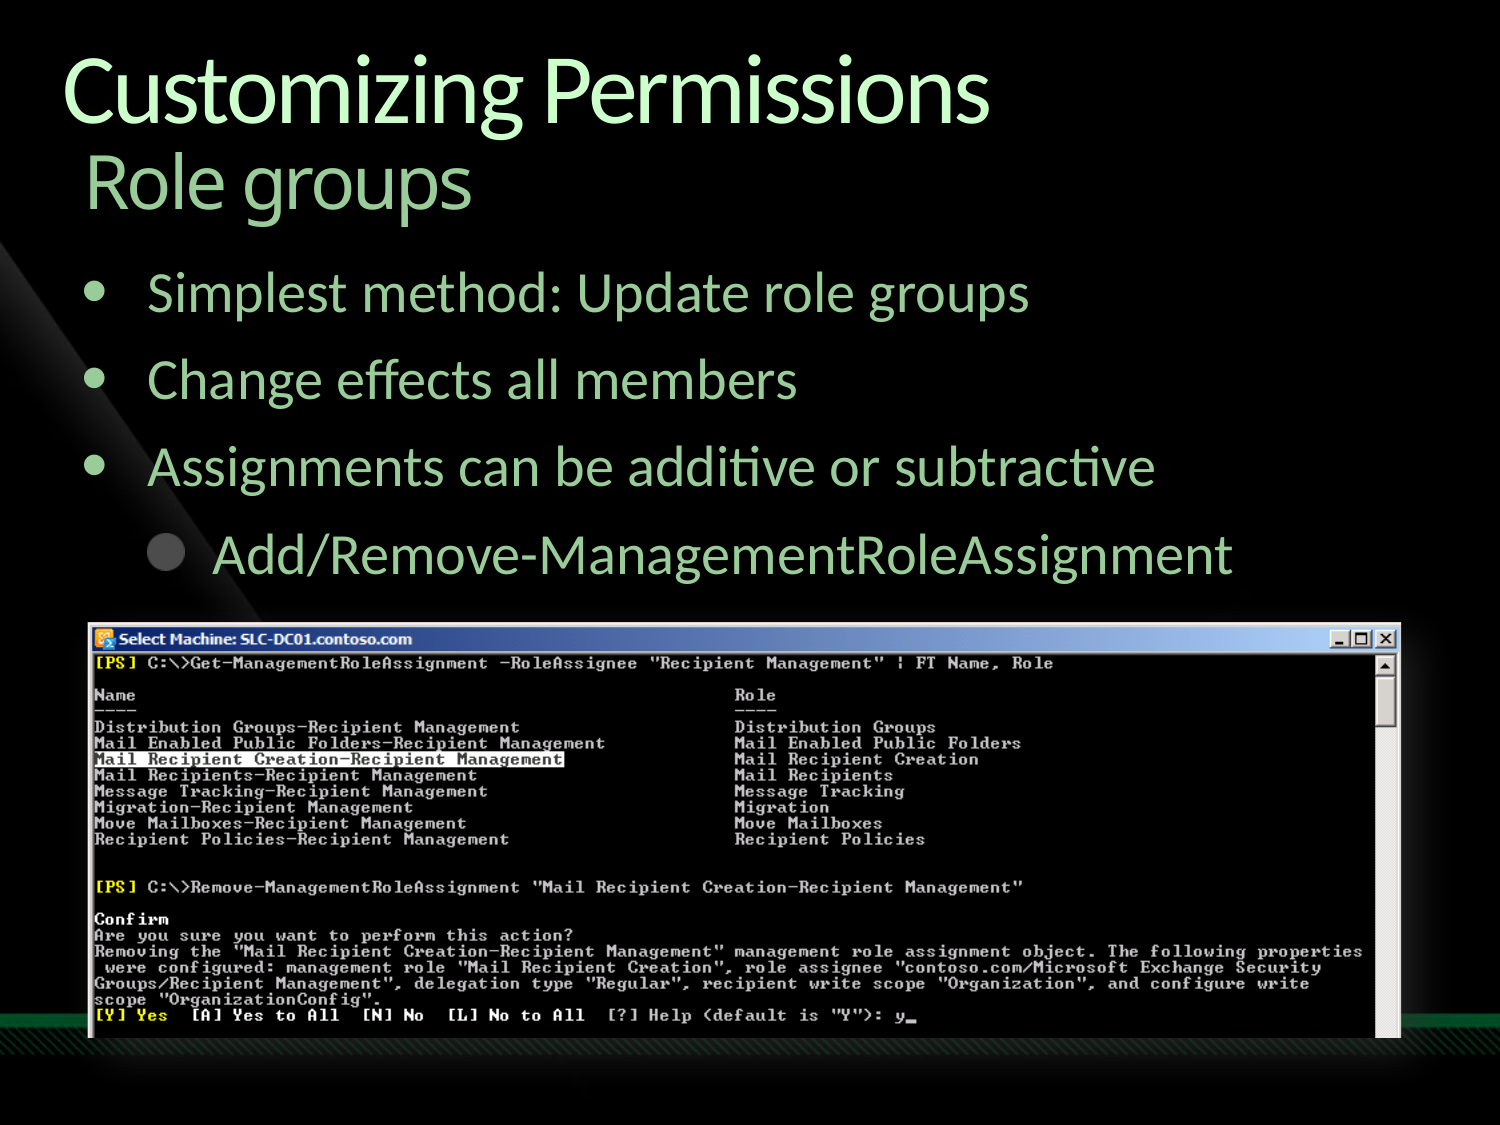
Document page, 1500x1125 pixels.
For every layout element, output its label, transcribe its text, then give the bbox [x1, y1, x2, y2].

title Customizing Permissions [62, 37, 1438, 147]
picture [0, 0, 1500, 1125]
list Simplest method: Update role groups Change effects all members Assignments can be additive or subtractive Add/Remove-ManagementRoleAssignment [62, 262, 1438, 625]
text_box Role groups [68, 137, 1400, 234]
